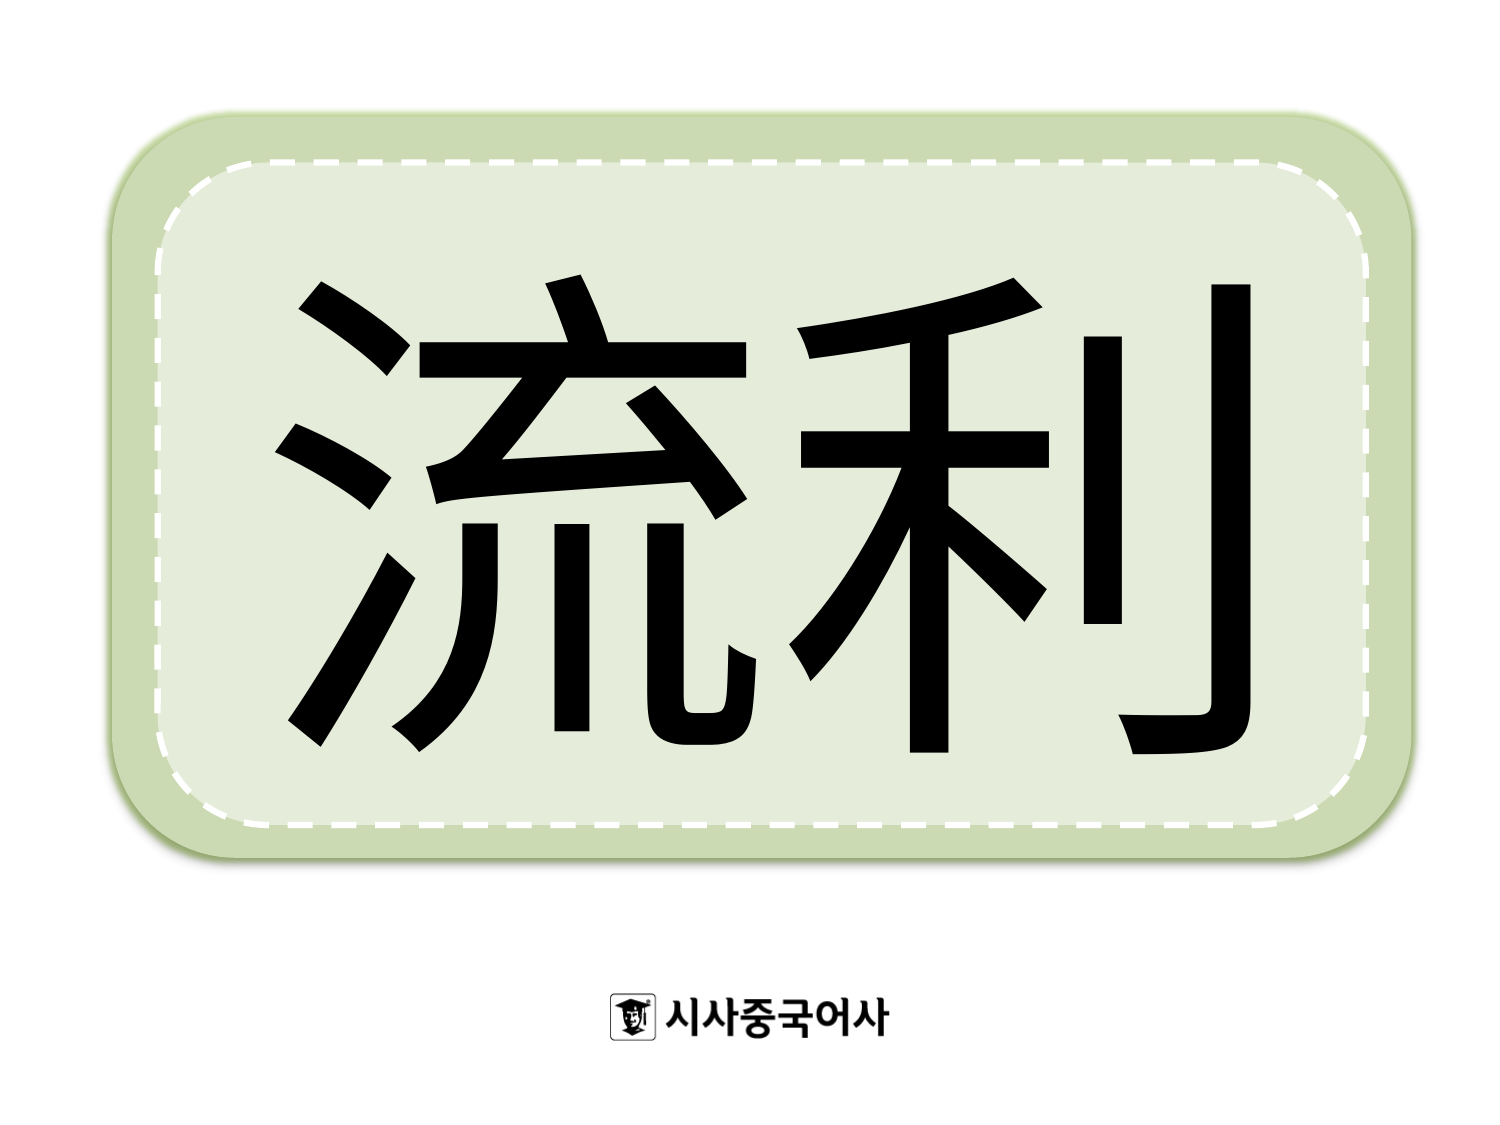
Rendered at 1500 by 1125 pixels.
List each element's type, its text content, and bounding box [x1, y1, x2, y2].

picture [602, 987, 898, 1047]
text_box 流利 [171, 172, 1380, 836]
text_box [162, 160, 1371, 824]
